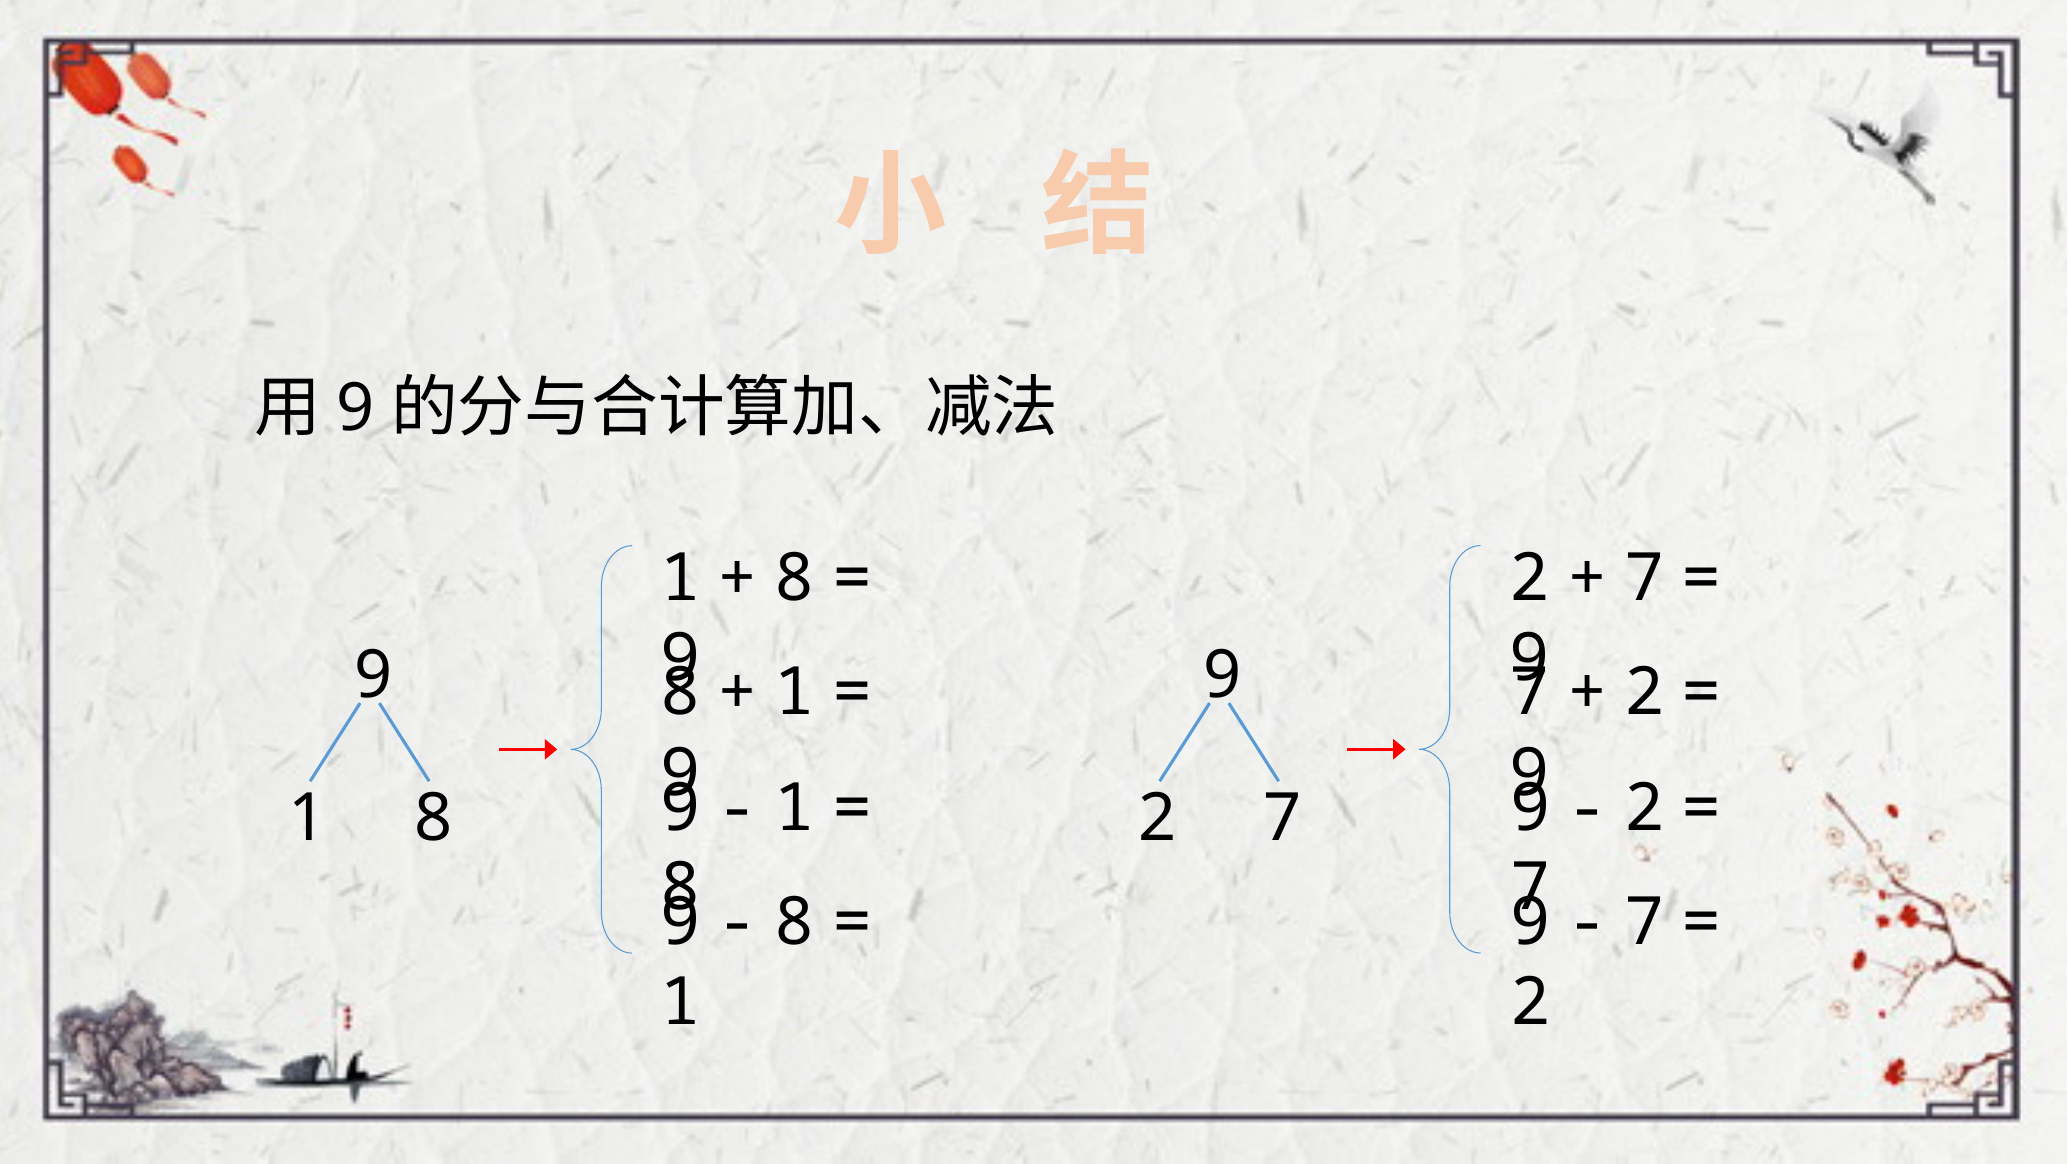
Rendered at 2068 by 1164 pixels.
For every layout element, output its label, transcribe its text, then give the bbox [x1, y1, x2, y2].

text_box 小 结 [820, 124, 1169, 275]
text_box 8 + 1 = 9 [645, 640, 919, 755]
text_box 9 - 1 = 8 [645, 755, 919, 870]
text_box [1418, 545, 1481, 954]
text_box 2 + 7 = 9 [1495, 526, 1768, 640]
picture [0, 0, 2068, 1164]
text_box 1 + 8 = 9 [645, 526, 919, 640]
text_box 9 - 8 = 1 [645, 870, 919, 1046]
text_box [570, 545, 633, 954]
text_box 9 - 7 = 2 [1495, 870, 1768, 1046]
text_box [273, 623, 484, 863]
text_box 9 - 2 = 7 [1495, 755, 1768, 870]
text_box 7 + 2 = 9 [1495, 640, 1768, 755]
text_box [1123, 623, 1334, 863]
text_box 用9的分与合计算加、减法 [239, 316, 1081, 452]
